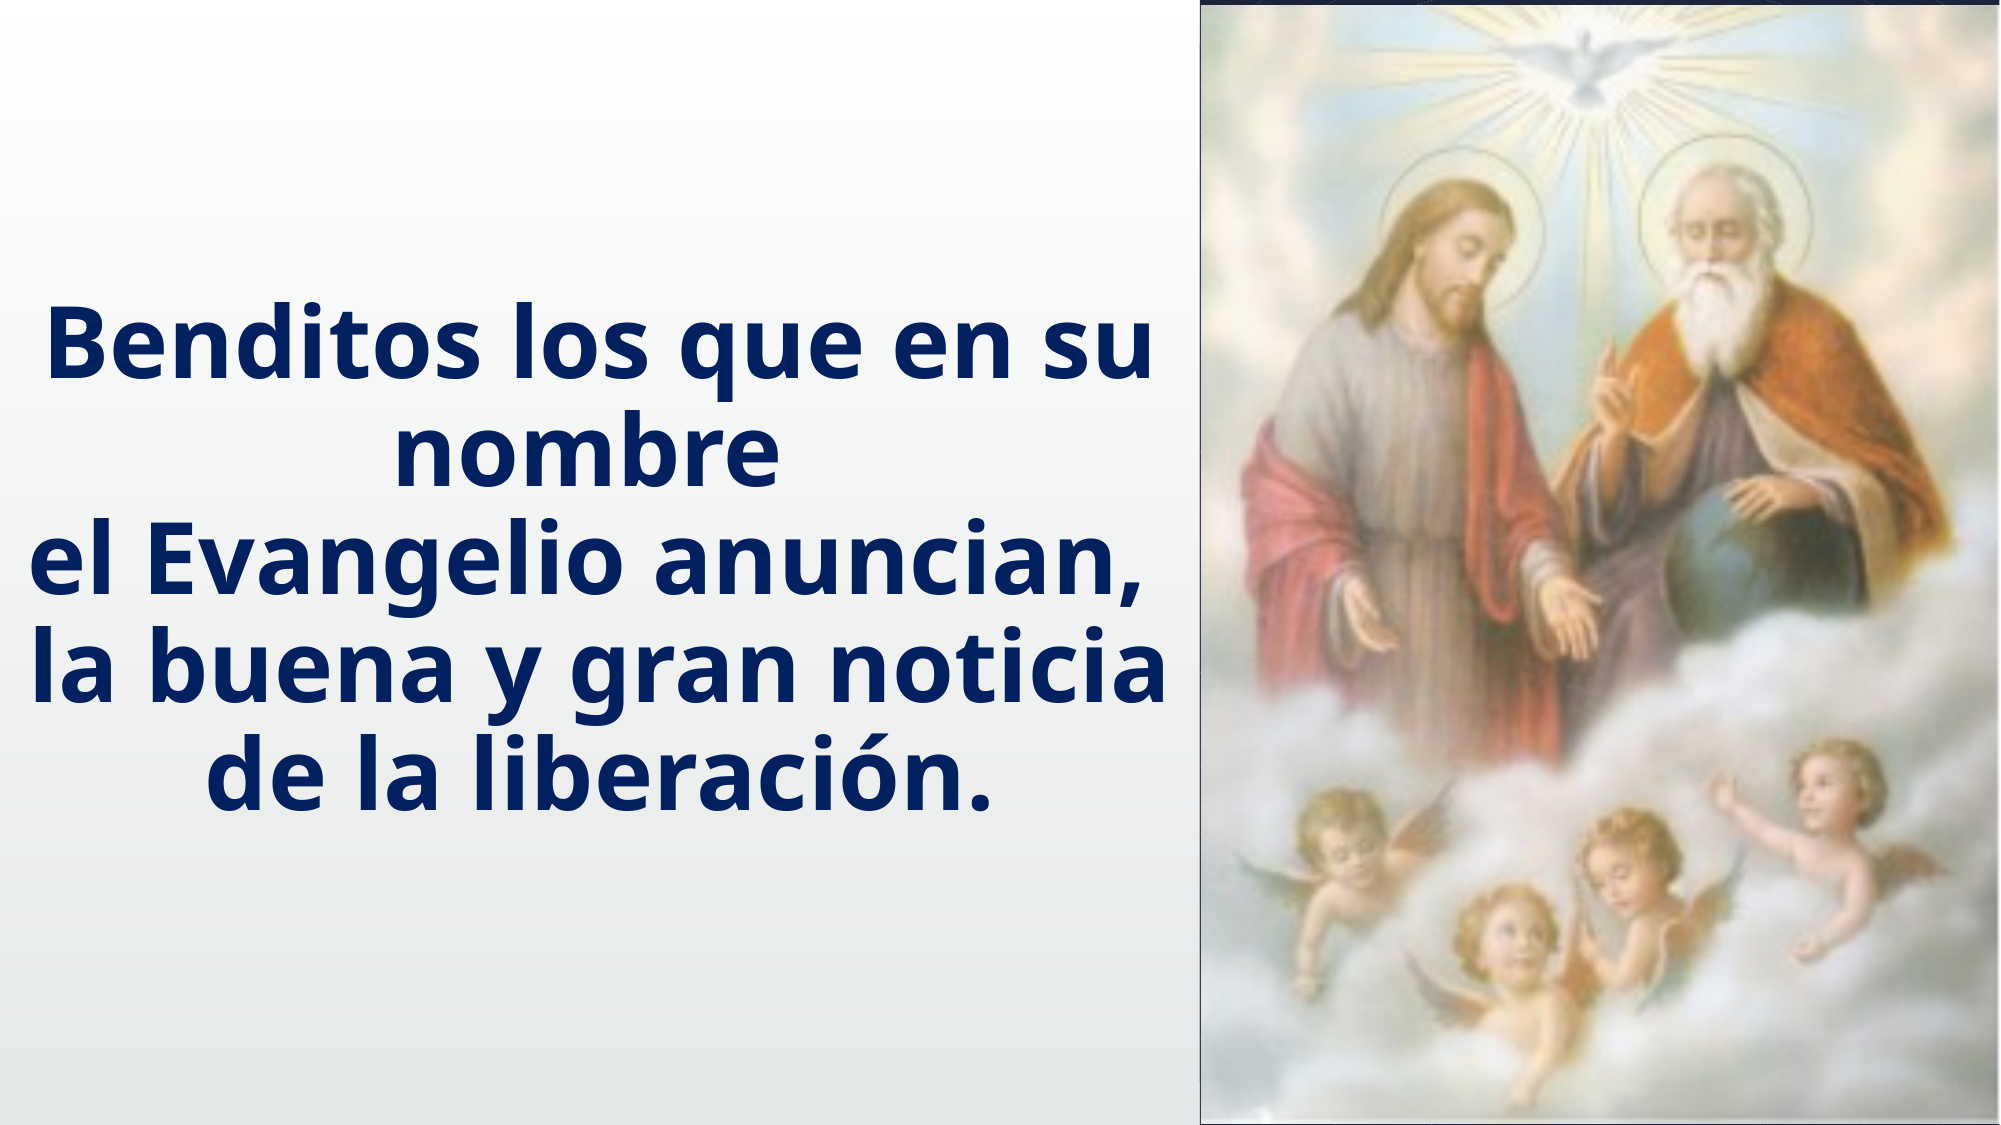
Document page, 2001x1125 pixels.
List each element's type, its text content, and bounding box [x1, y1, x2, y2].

picture [1200, 5, 2000, 1125]
title Benditos los que en su nombre el Evangelio anuncian, la buena y gran noticia de la liberación. [0, 0, 1201, 1125]
